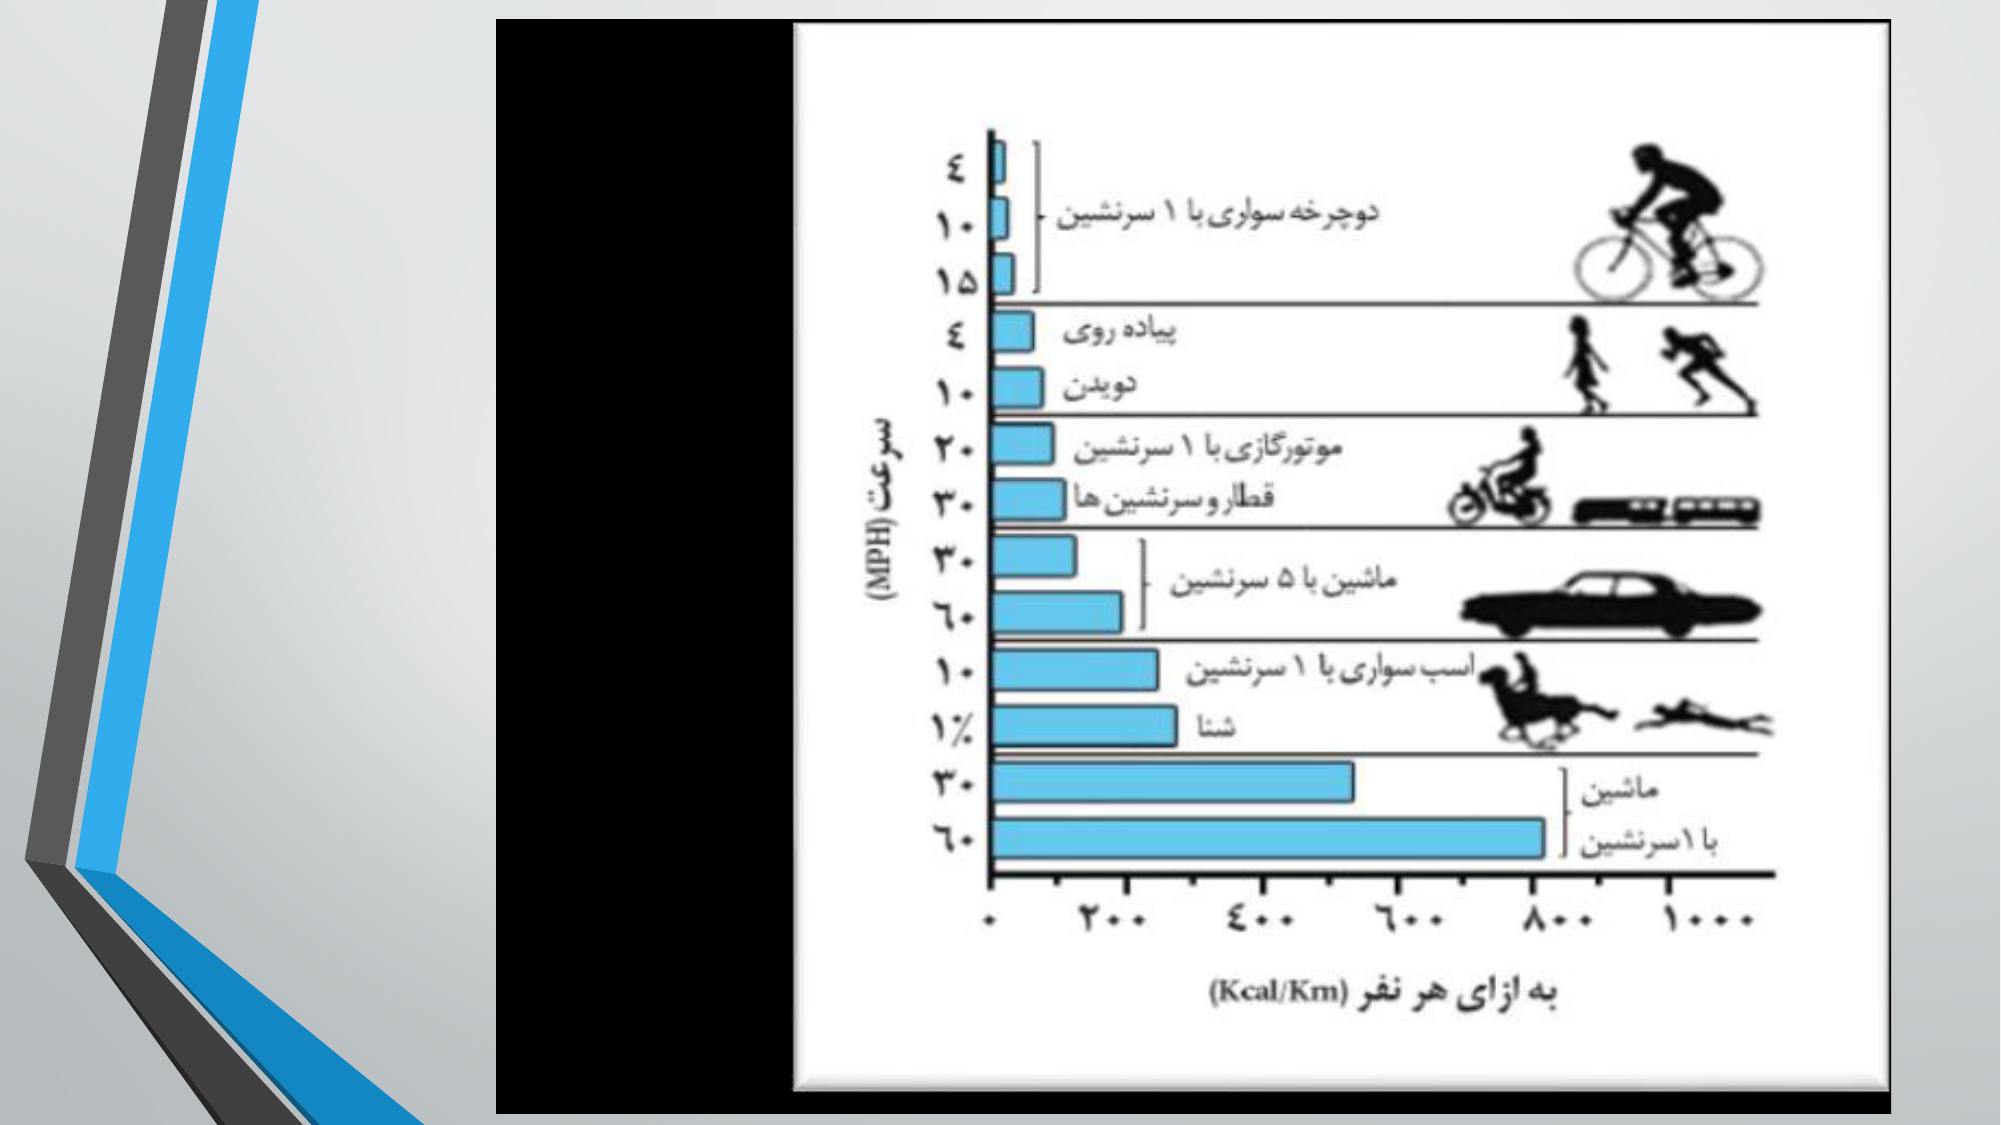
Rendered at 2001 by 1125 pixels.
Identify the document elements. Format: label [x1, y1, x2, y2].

list [495, 19, 1892, 1114]
